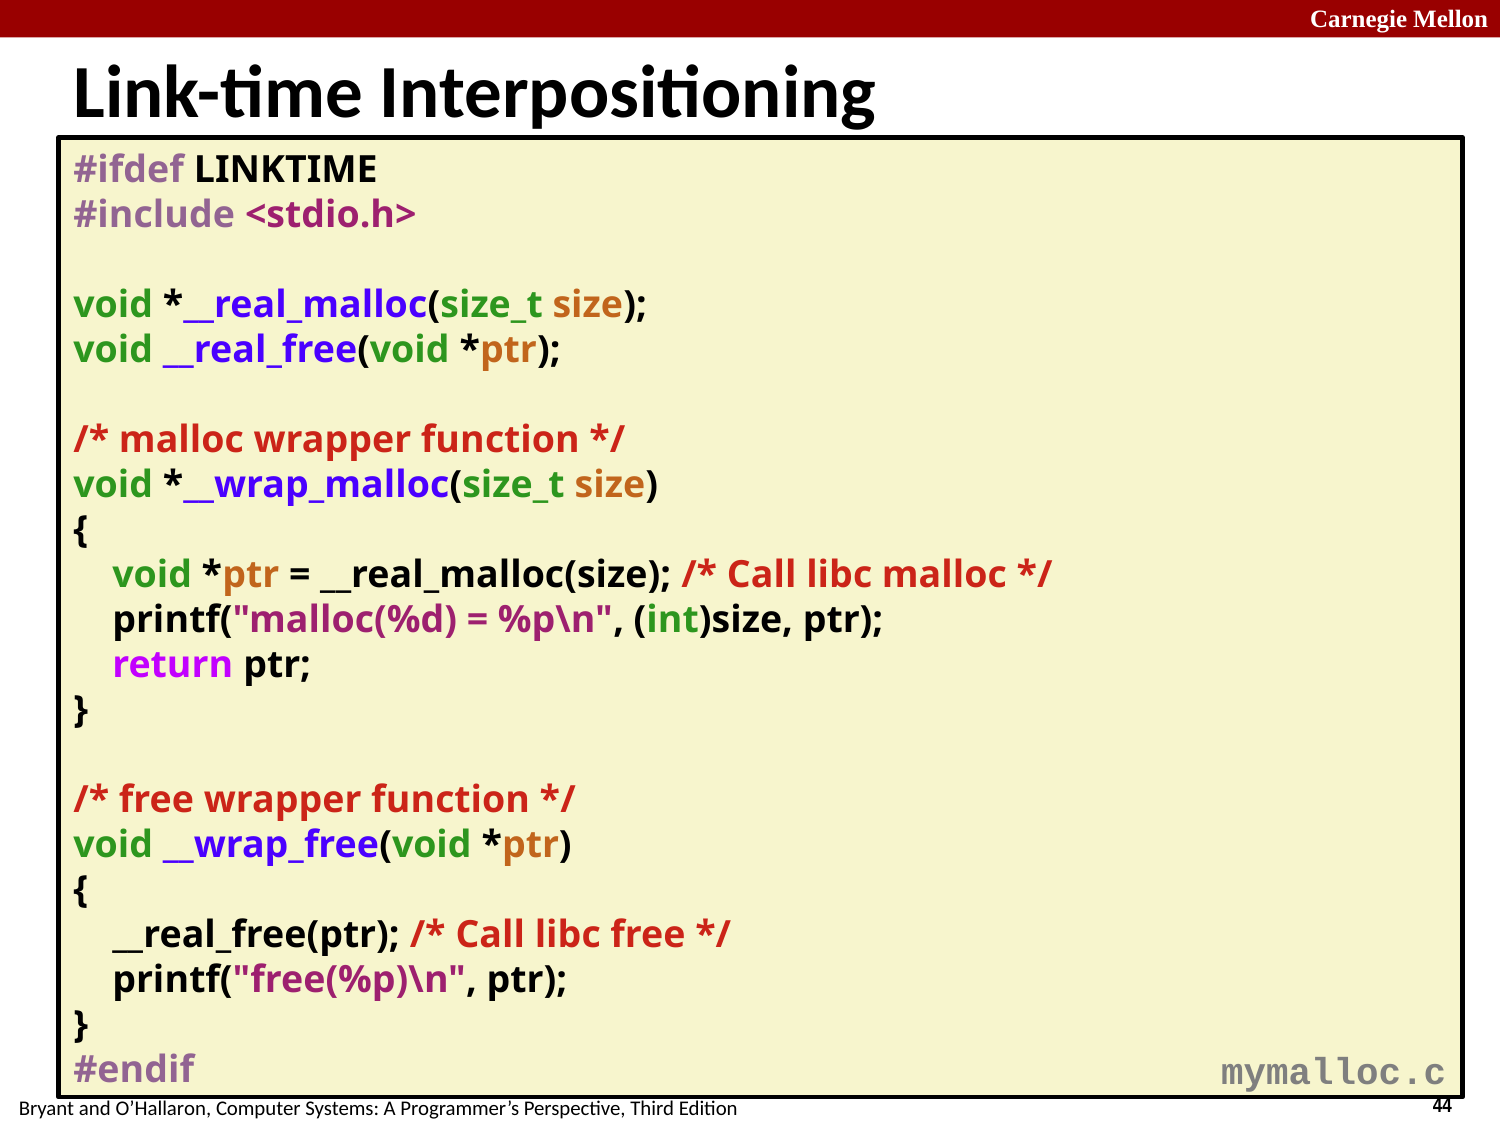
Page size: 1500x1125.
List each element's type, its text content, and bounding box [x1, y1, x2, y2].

title Link-time Interpositioning [58, 24, 1305, 137]
text_box #ifdef LINKTIME #include <stdio.h> void *__real_malloc(size_t size); void __real_free(void *ptr); /* malloc wrapper function */ void *__wrap_malloc(size_t size) { void *ptr = __real_malloc(size); /* Call libc malloc */ printf("malloc(%d) = %p\n", (int)size, ptr); return ptr; } /* free wrapper function */ void __wrap_free(void *ptr) { __real_free(ptr); /* Call libc free */ printf("free(%p)\n", ptr); } #endif [58, 137, 1463, 1098]
text_box mymalloc.c [1206, 1039, 1461, 1100]
